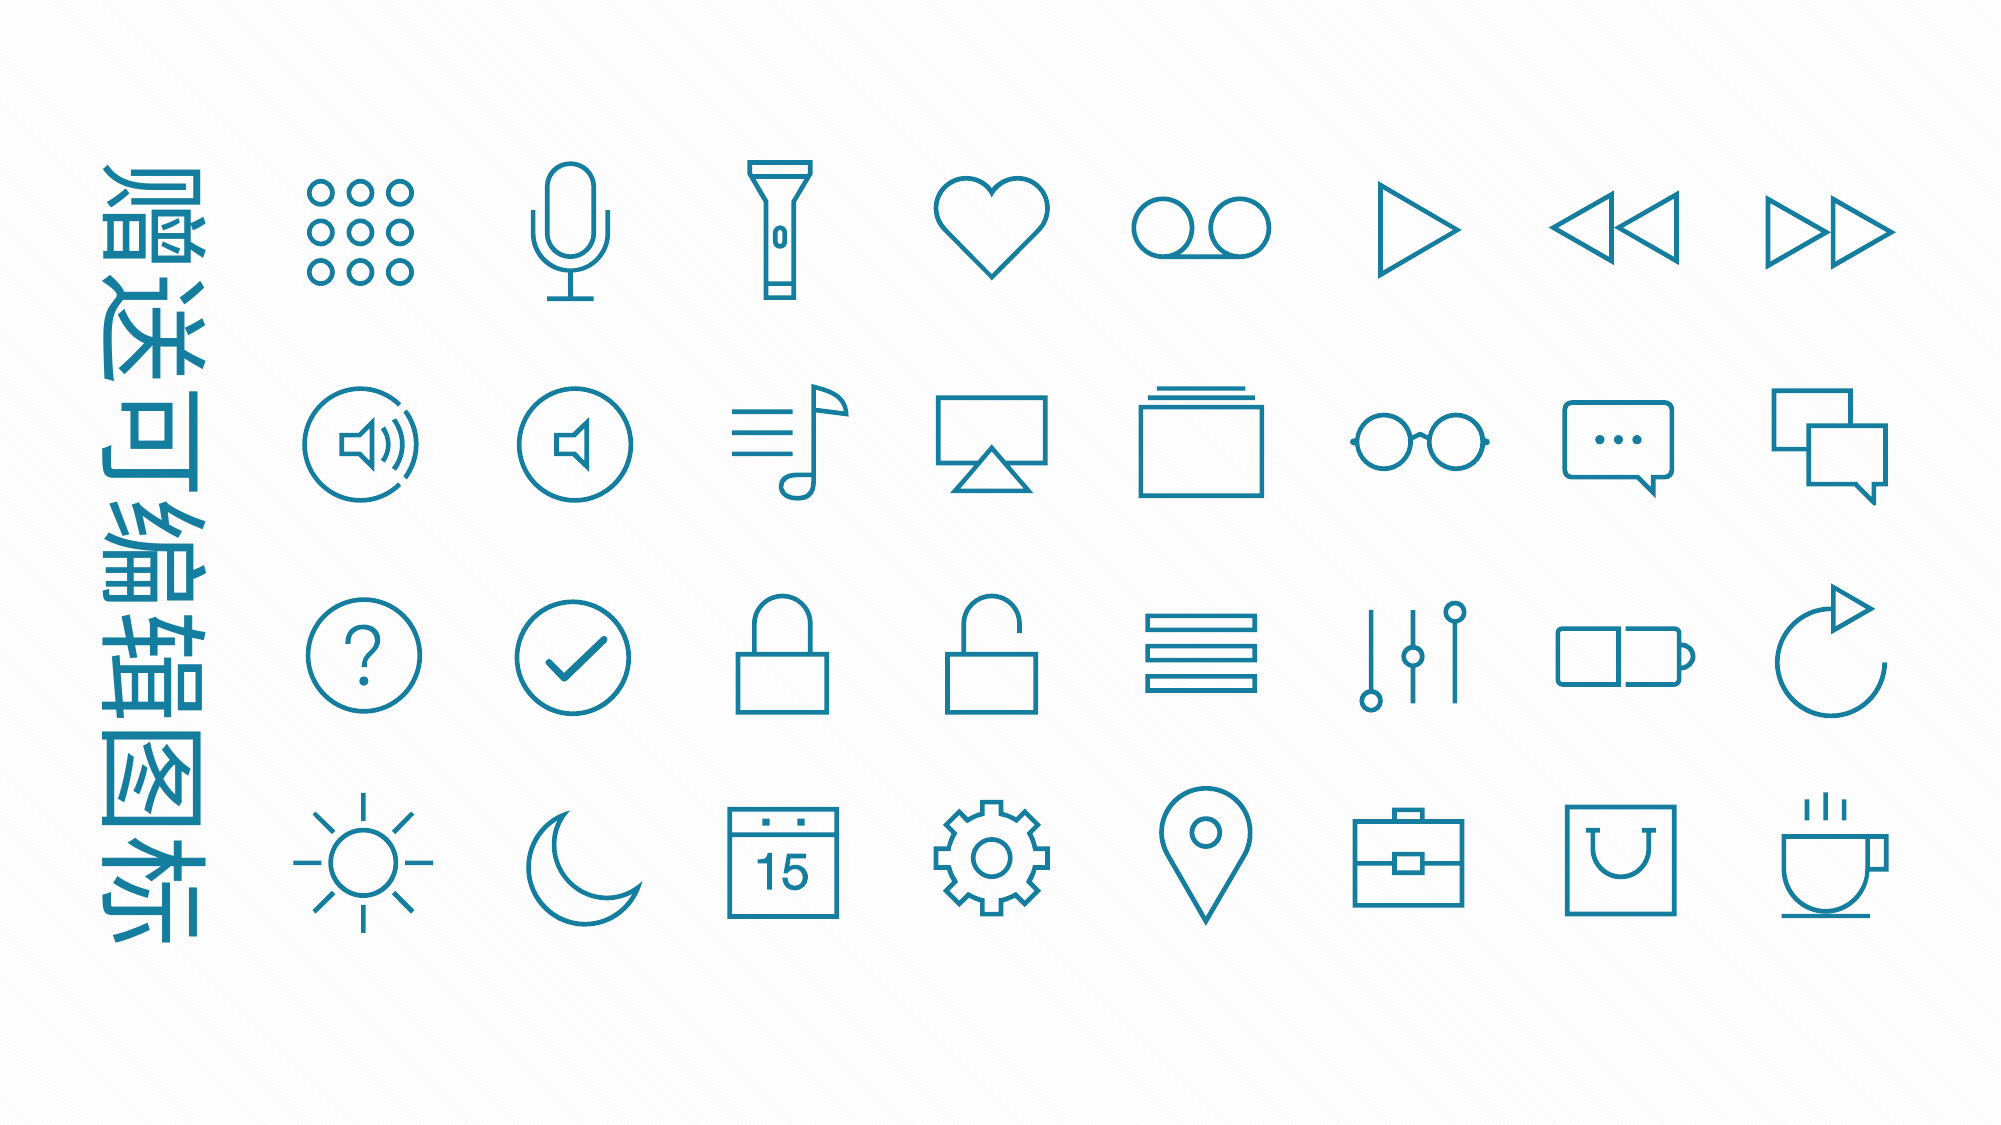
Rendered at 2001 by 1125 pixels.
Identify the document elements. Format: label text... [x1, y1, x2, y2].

text_box [1159, 786, 1253, 926]
text_box [526, 810, 643, 927]
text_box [1564, 804, 1677, 917]
text_box [933, 175, 1050, 281]
text_box [1378, 181, 1462, 279]
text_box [727, 806, 840, 919]
text_box [1352, 807, 1465, 908]
text_box [935, 395, 1048, 494]
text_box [1359, 600, 1467, 713]
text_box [305, 597, 423, 714]
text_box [293, 792, 434, 933]
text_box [516, 386, 634, 503]
text_box [1774, 583, 1888, 719]
text_box [945, 593, 1039, 715]
text_box 赠送可编辑图标 [65, 145, 232, 989]
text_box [1765, 195, 1896, 270]
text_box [1562, 400, 1675, 499]
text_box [1548, 190, 1679, 266]
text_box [732, 383, 849, 501]
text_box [302, 386, 419, 503]
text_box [306, 178, 415, 286]
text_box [1555, 626, 1696, 687]
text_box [1138, 386, 1264, 498]
text_box [1771, 388, 1888, 506]
text_box [1131, 196, 1272, 260]
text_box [747, 160, 813, 300]
text_box [735, 593, 830, 715]
text_box [933, 799, 1050, 917]
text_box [514, 599, 632, 717]
text_box [1350, 412, 1490, 472]
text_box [1781, 792, 1889, 919]
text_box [530, 161, 611, 302]
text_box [1145, 613, 1258, 693]
